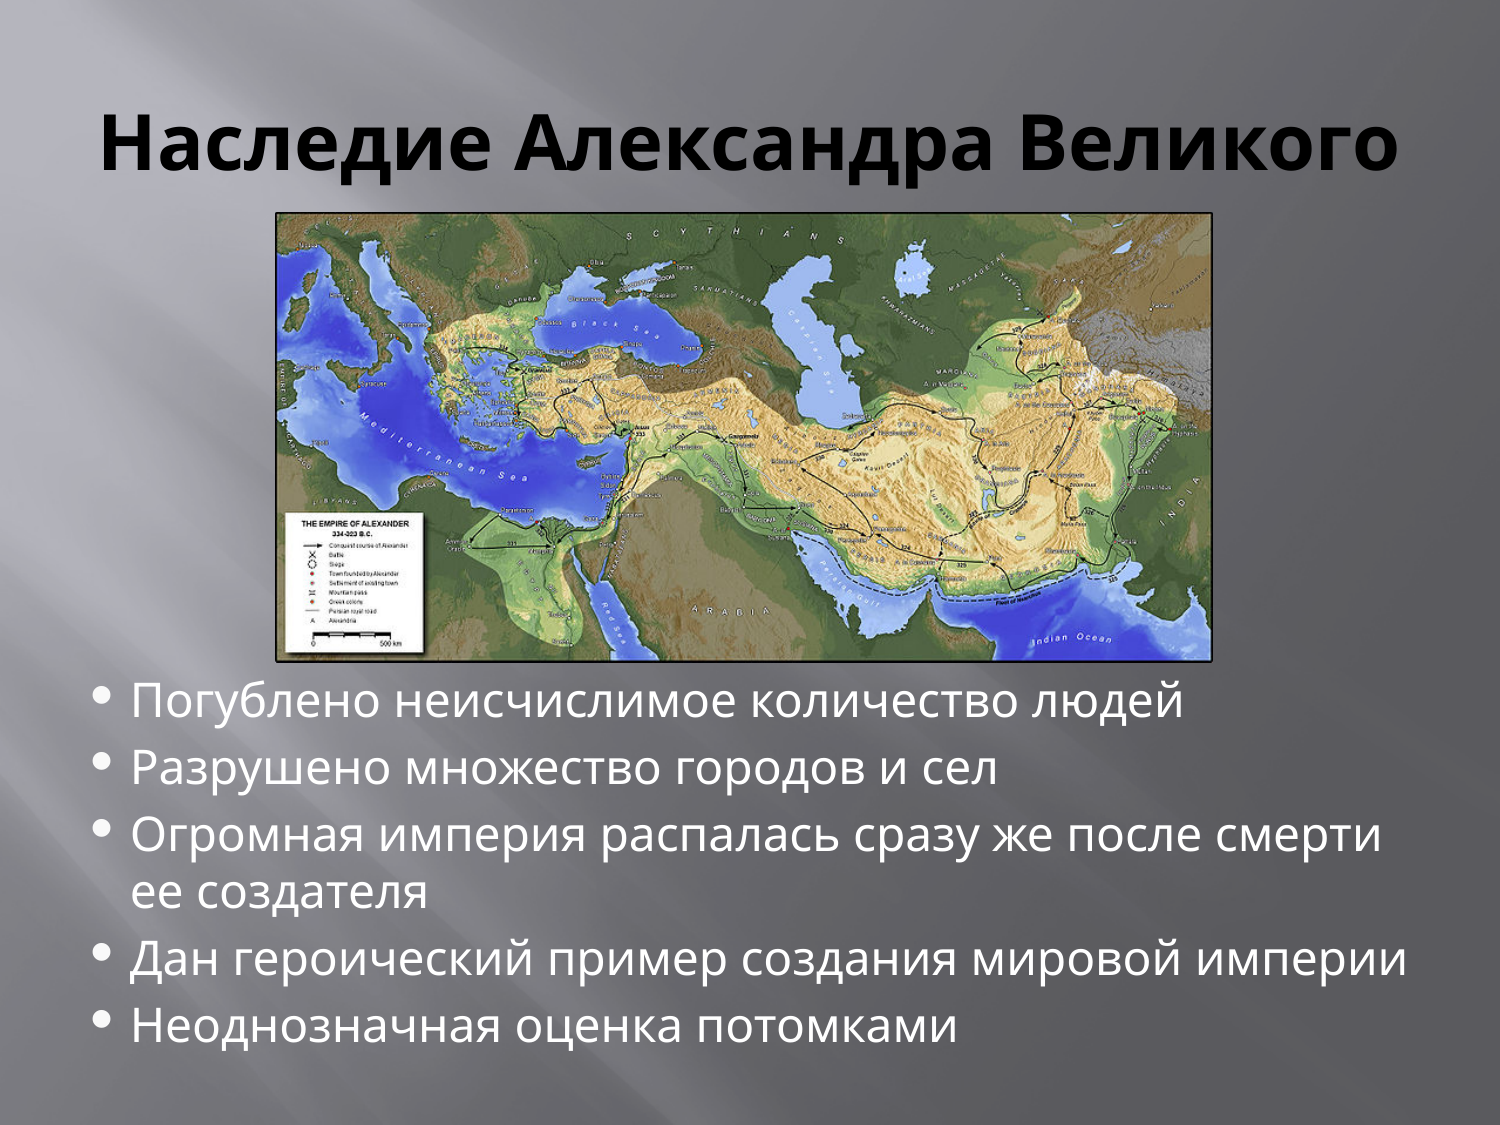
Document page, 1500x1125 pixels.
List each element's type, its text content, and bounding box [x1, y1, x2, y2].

title Наследие Александра Великого [75, 45, 1425, 233]
list Погублено неисчислимое количество людей Разрушено множество городов и сел Огромная империя распалась сразу же после смерти ее создателя Дан героический пример создания мировой империи Неоднозначная оценка потомками [74, 662, 1426, 1088]
picture [274, 212, 1213, 663]
